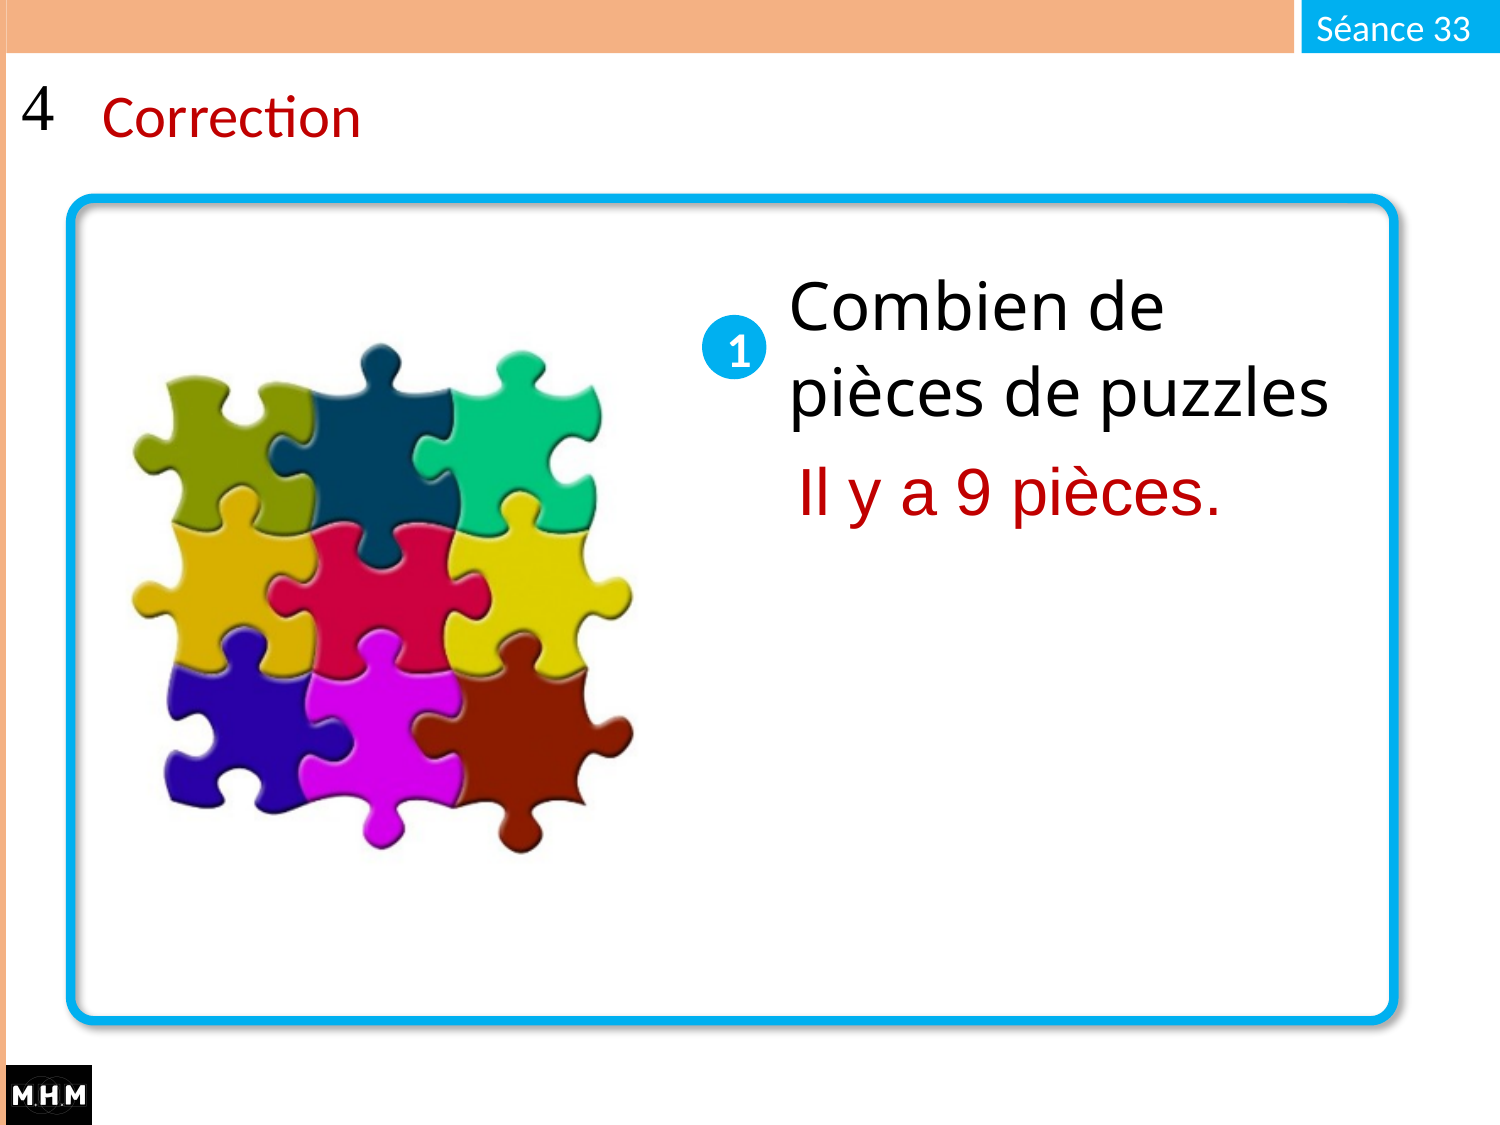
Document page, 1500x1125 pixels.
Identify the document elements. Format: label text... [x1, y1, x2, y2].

text_box Combien de pièces de puzzles y a-t-il ? [773, 251, 1377, 861]
text_box Il y a 9 pièces. [782, 435, 1386, 517]
text_box 1 [701, 313, 768, 381]
title Correction [87, 32, 1382, 158]
text_box [69, 197, 1395, 1022]
picture [6, 1065, 92, 1125]
picture [106, 307, 654, 899]
